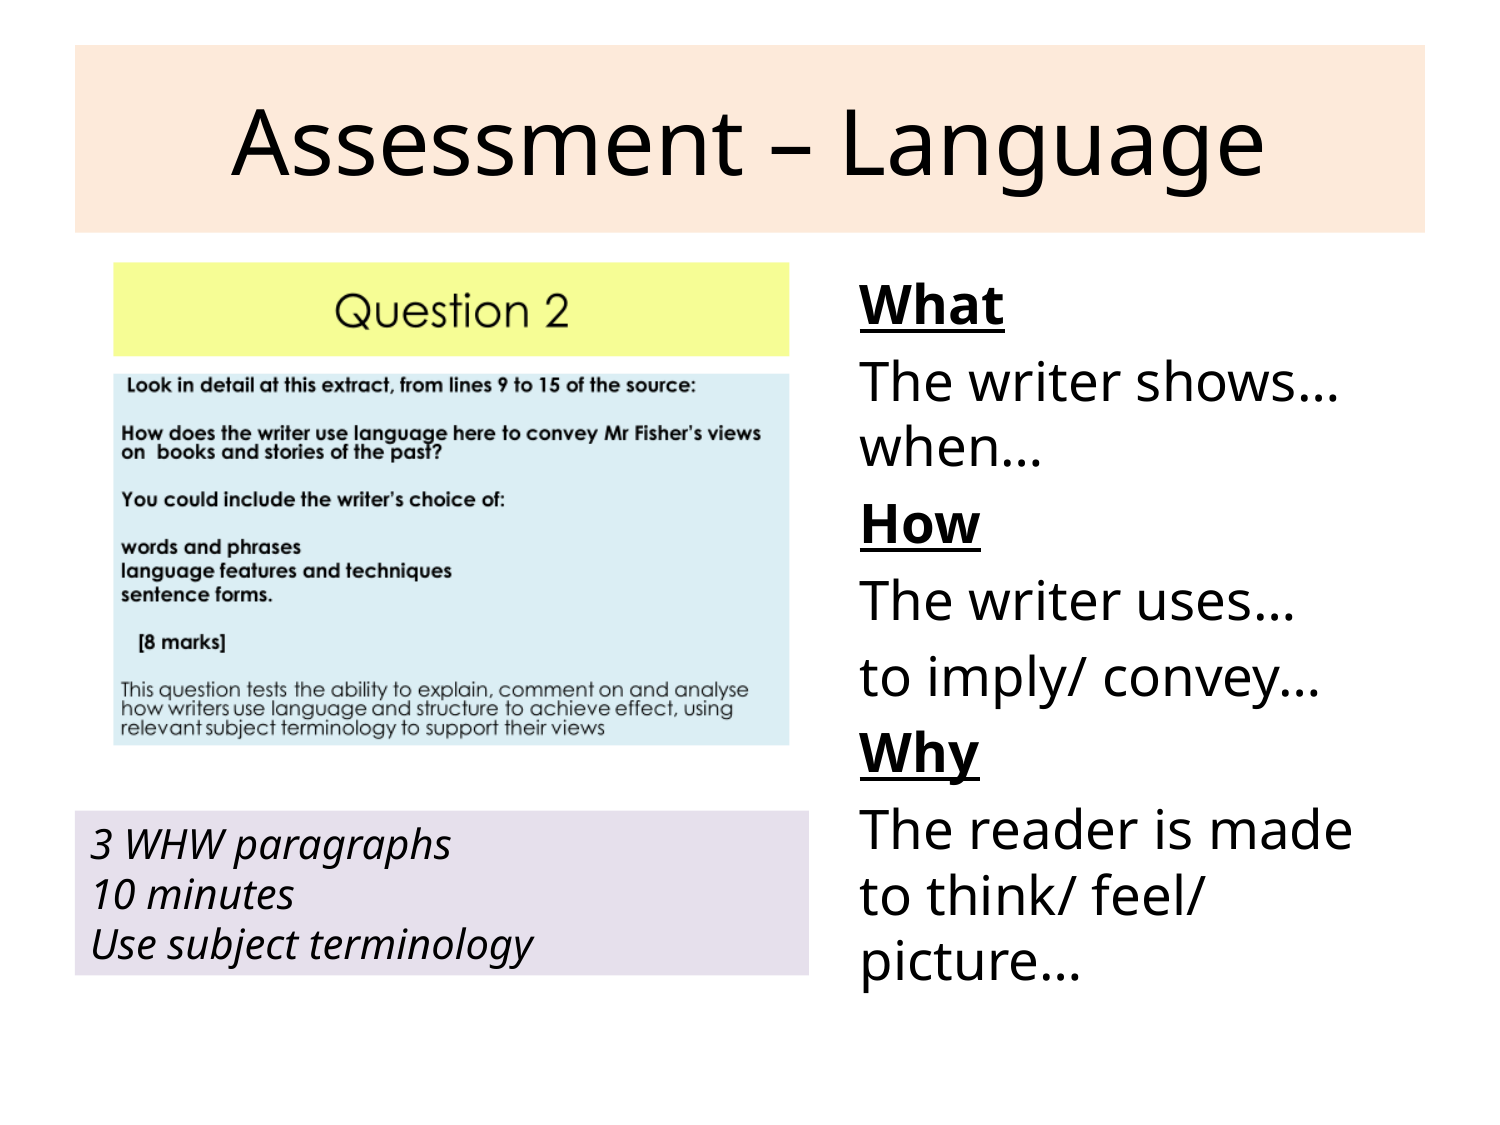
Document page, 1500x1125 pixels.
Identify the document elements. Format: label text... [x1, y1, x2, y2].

title Assessment – Language [75, 45, 1425, 233]
list What The writer shows…when… How The writer uses… to imply/ convey… Why The reader is made to think/ feel/ picture… [844, 262, 1425, 1005]
picture [76, 239, 827, 804]
text_box 3 WHW paragraphs 10 minutes Use subject terminology [74, 810, 809, 976]
